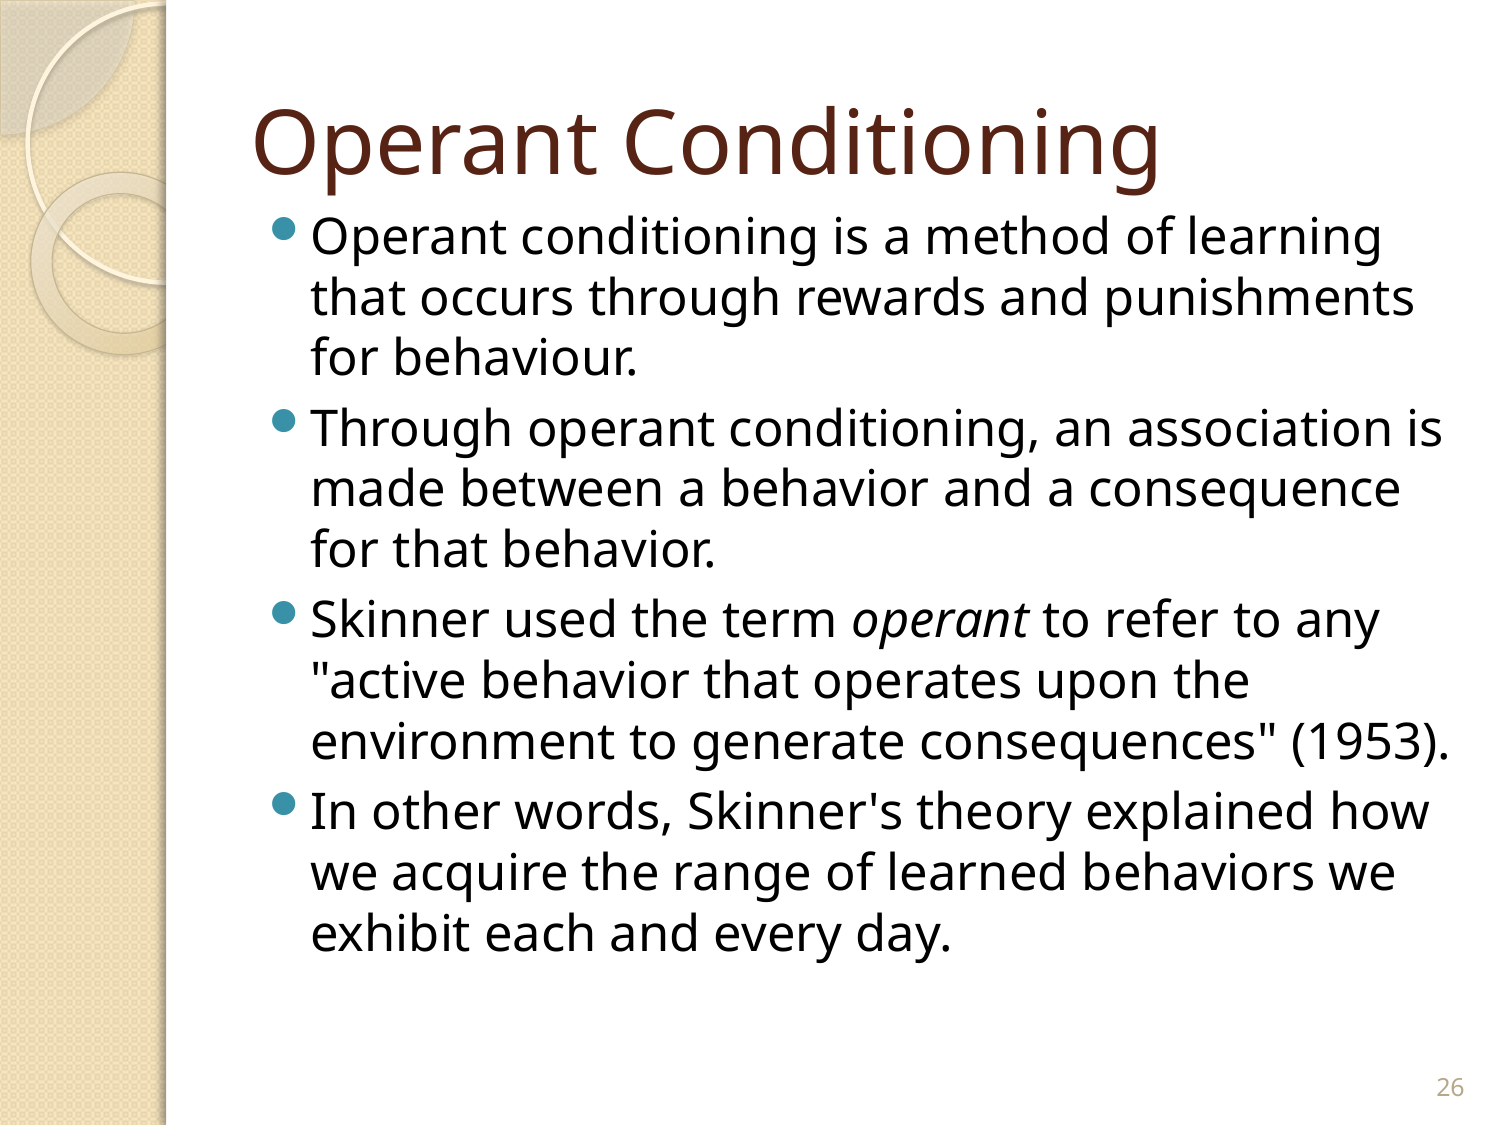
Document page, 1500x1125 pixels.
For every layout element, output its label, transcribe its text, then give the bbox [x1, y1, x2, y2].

slide_number 26 [1413, 1034, 1488, 1113]
title Operant Conditioning [235, 45, 1466, 233]
list Operant conditioning is a method of learning that occurs through rewards and punishments for behaviour. Through operant conditioning, an association is made between a behavior and a consequence for that behavior. Skinner used the term operant to refer to any "active behavior that operates upon the environment to generate consequences" (1953). In other words, Skinner's theory explained how we acquire the range of learned behaviors we exhibit each and every day. [242, 196, 1473, 984]
